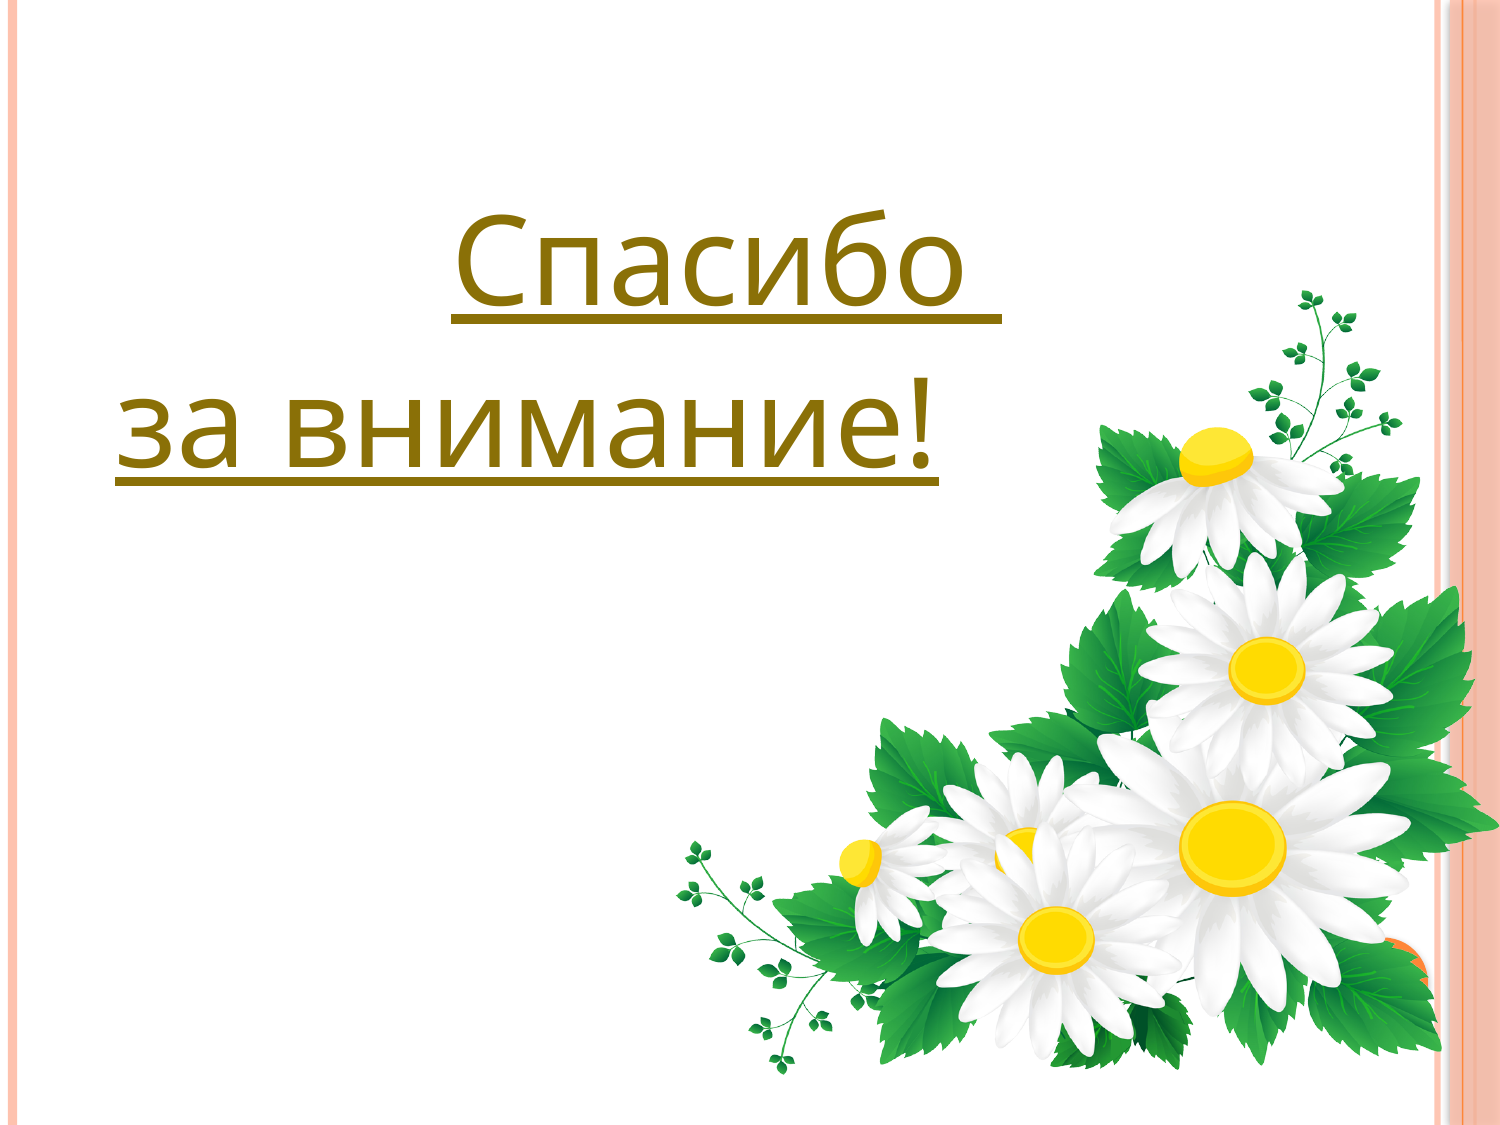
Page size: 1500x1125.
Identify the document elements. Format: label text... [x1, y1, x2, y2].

list Спасибо за внимание! [100, 172, 1353, 1000]
picture [674, 289, 1500, 1076]
